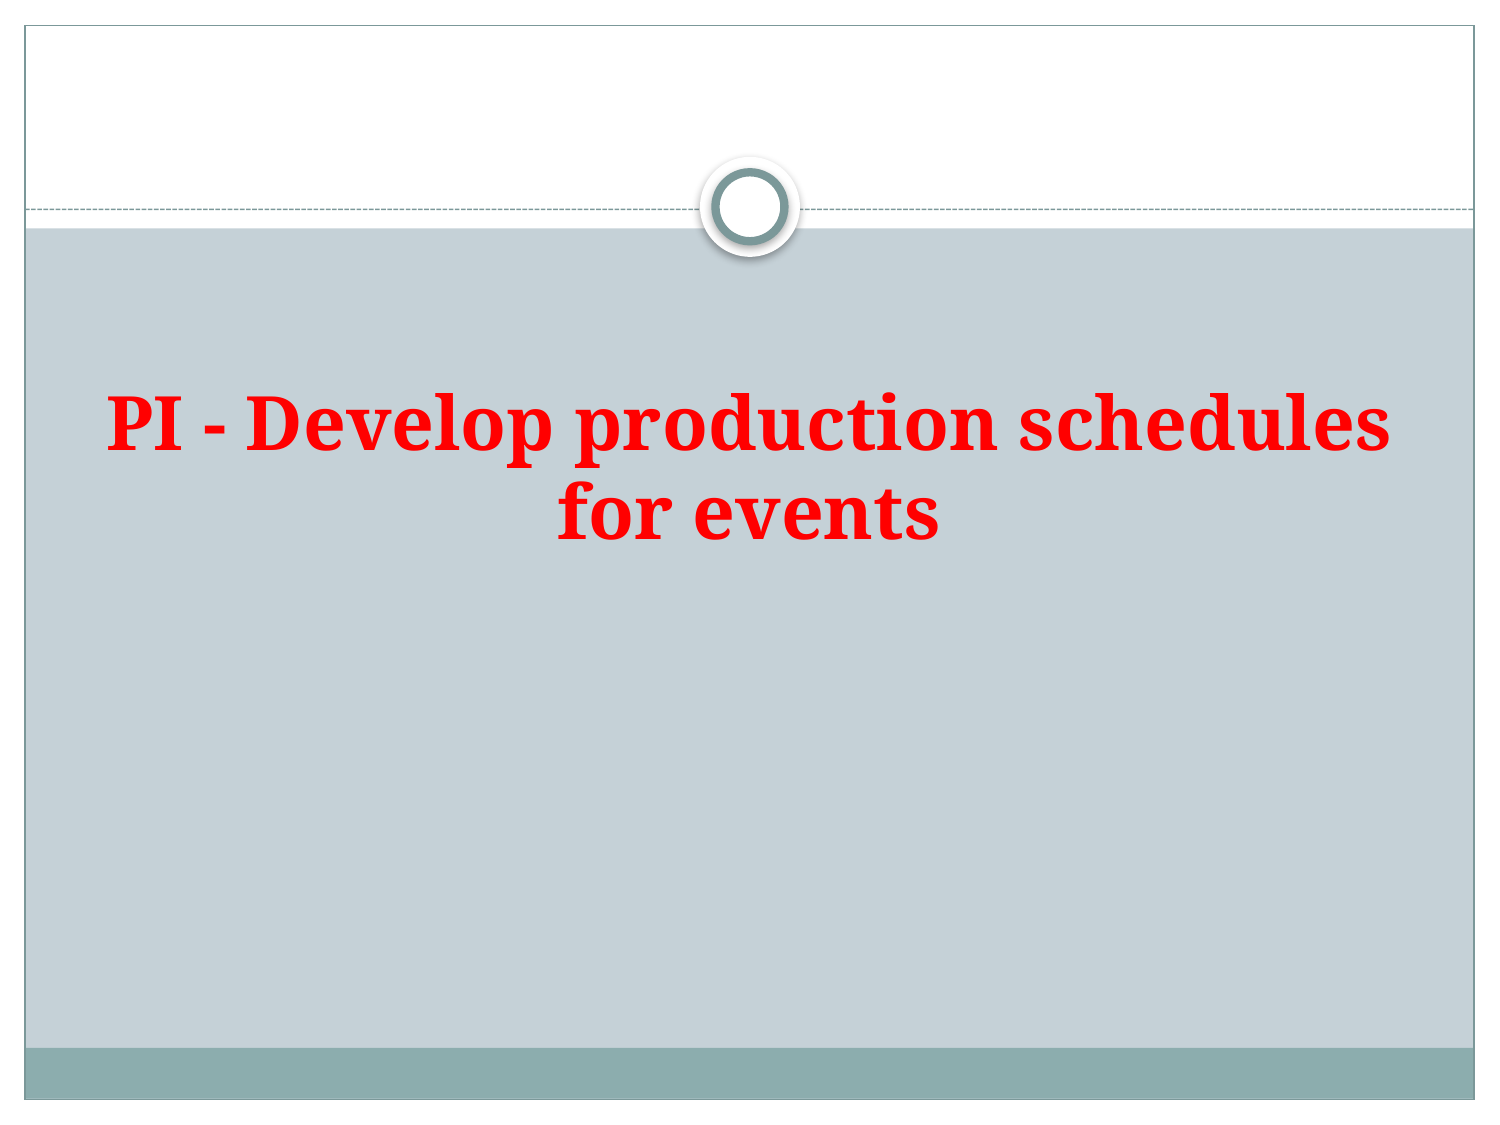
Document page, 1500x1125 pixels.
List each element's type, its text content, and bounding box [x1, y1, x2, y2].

title PI - Develop production schedules for events [49, 37, 1450, 563]
